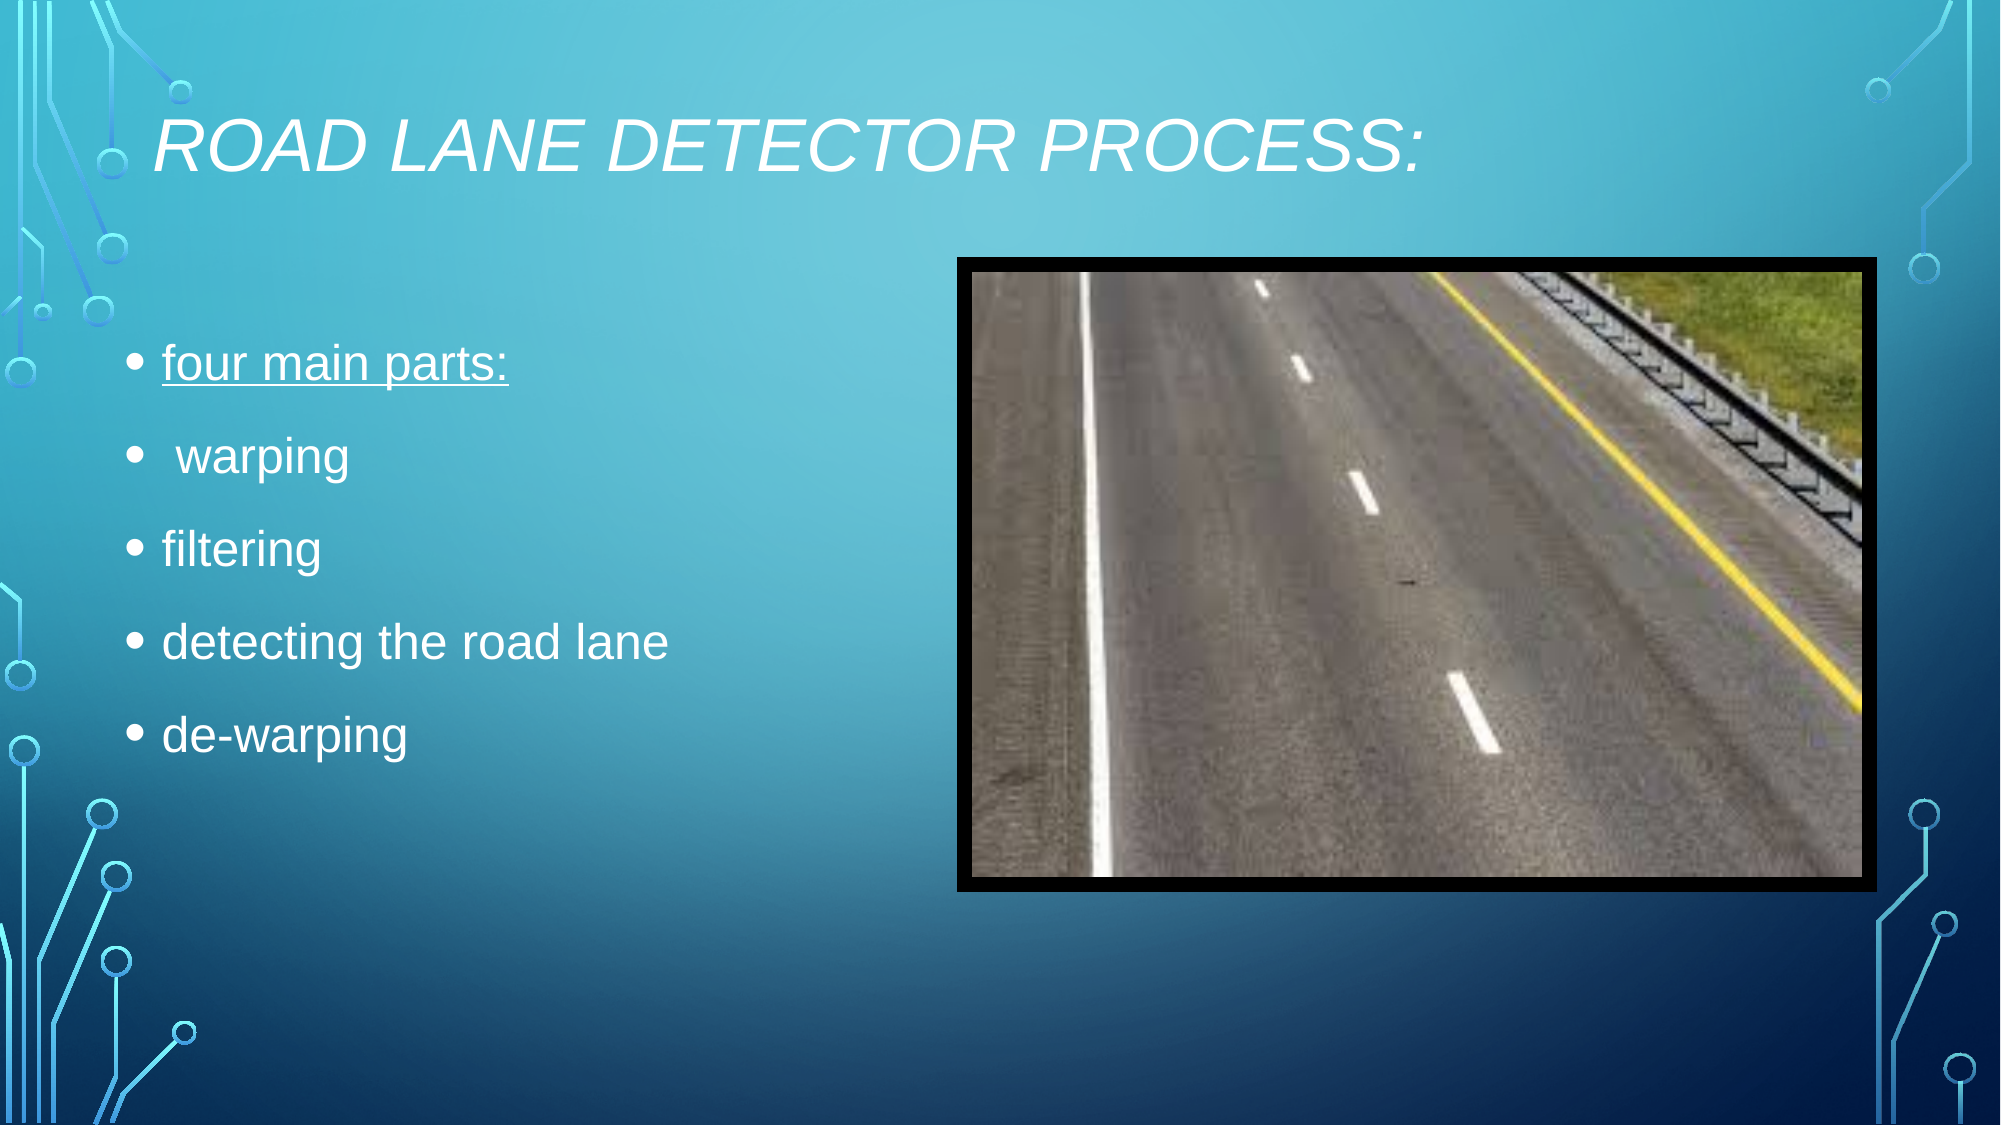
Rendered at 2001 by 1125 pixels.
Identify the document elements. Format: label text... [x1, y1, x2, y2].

title Road Lane Detector Process: [137, 59, 1863, 235]
picture [971, 271, 1863, 878]
list four main parts: warping filtering detecting the road lane de-warping [109, 311, 1835, 1091]
